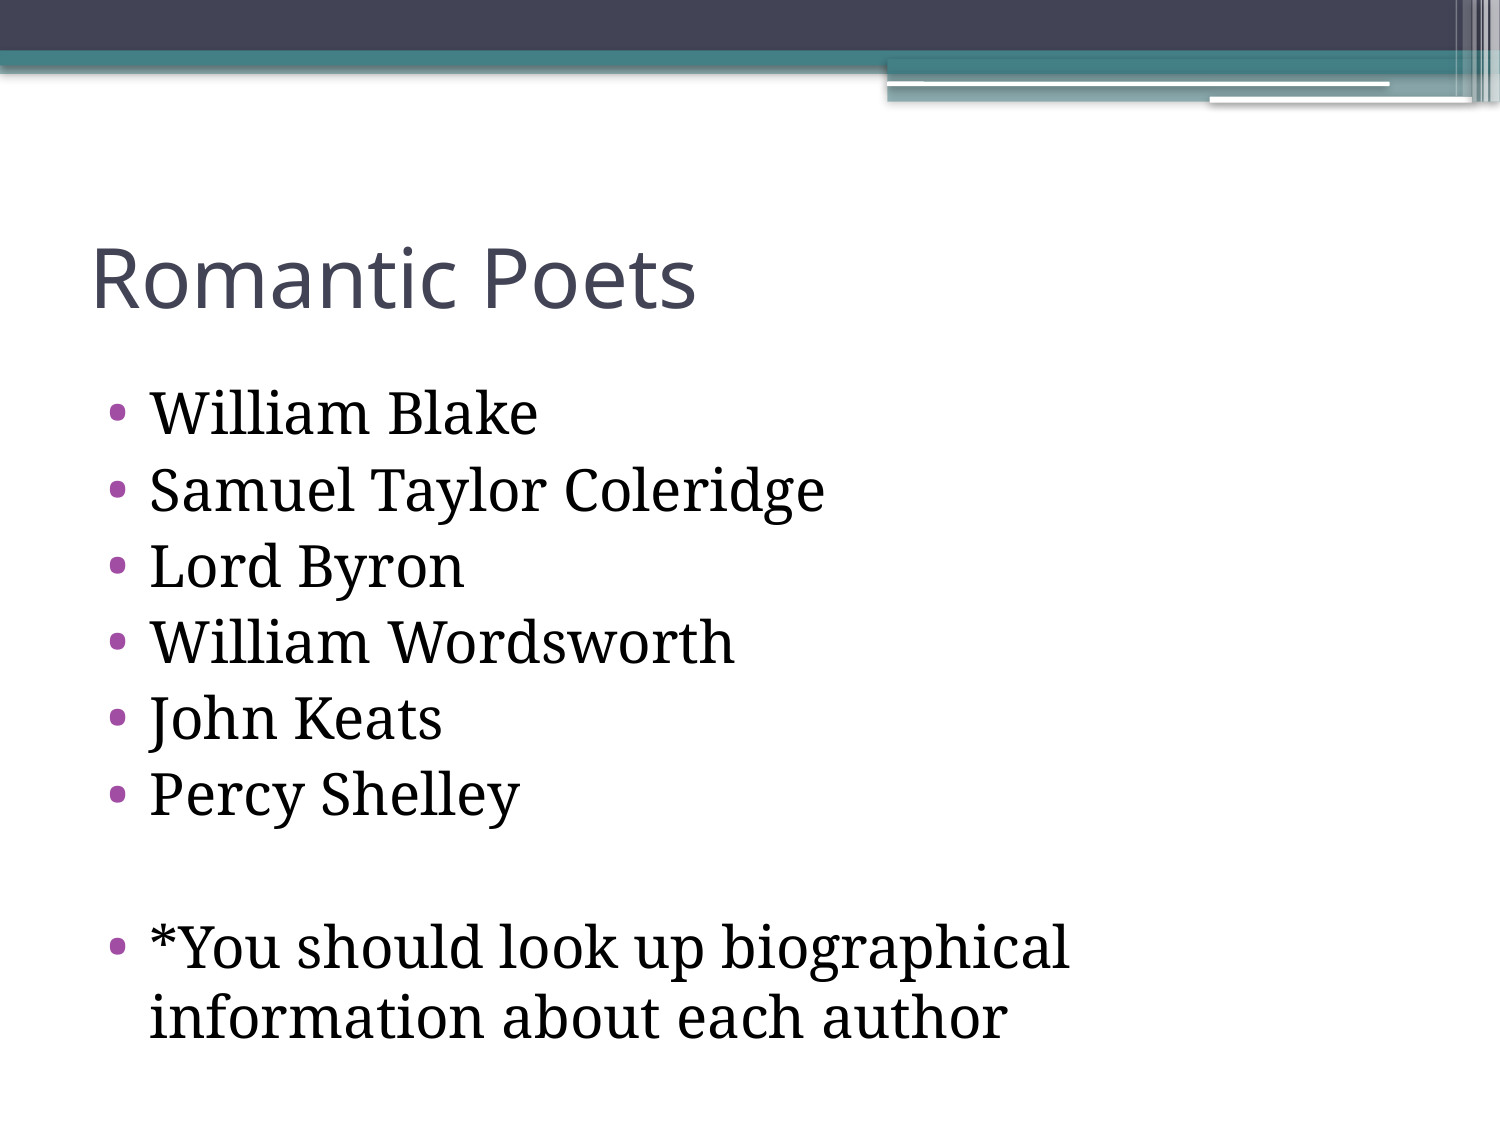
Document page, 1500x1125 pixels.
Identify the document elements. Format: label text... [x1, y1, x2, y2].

list William Blake Samuel Taylor Coleridge Lord Byron William Wordsworth John Keats Percy Shelley *You should look up biographical information about each author [75, 368, 1425, 1079]
title Romantic Poets [75, 187, 1425, 363]
